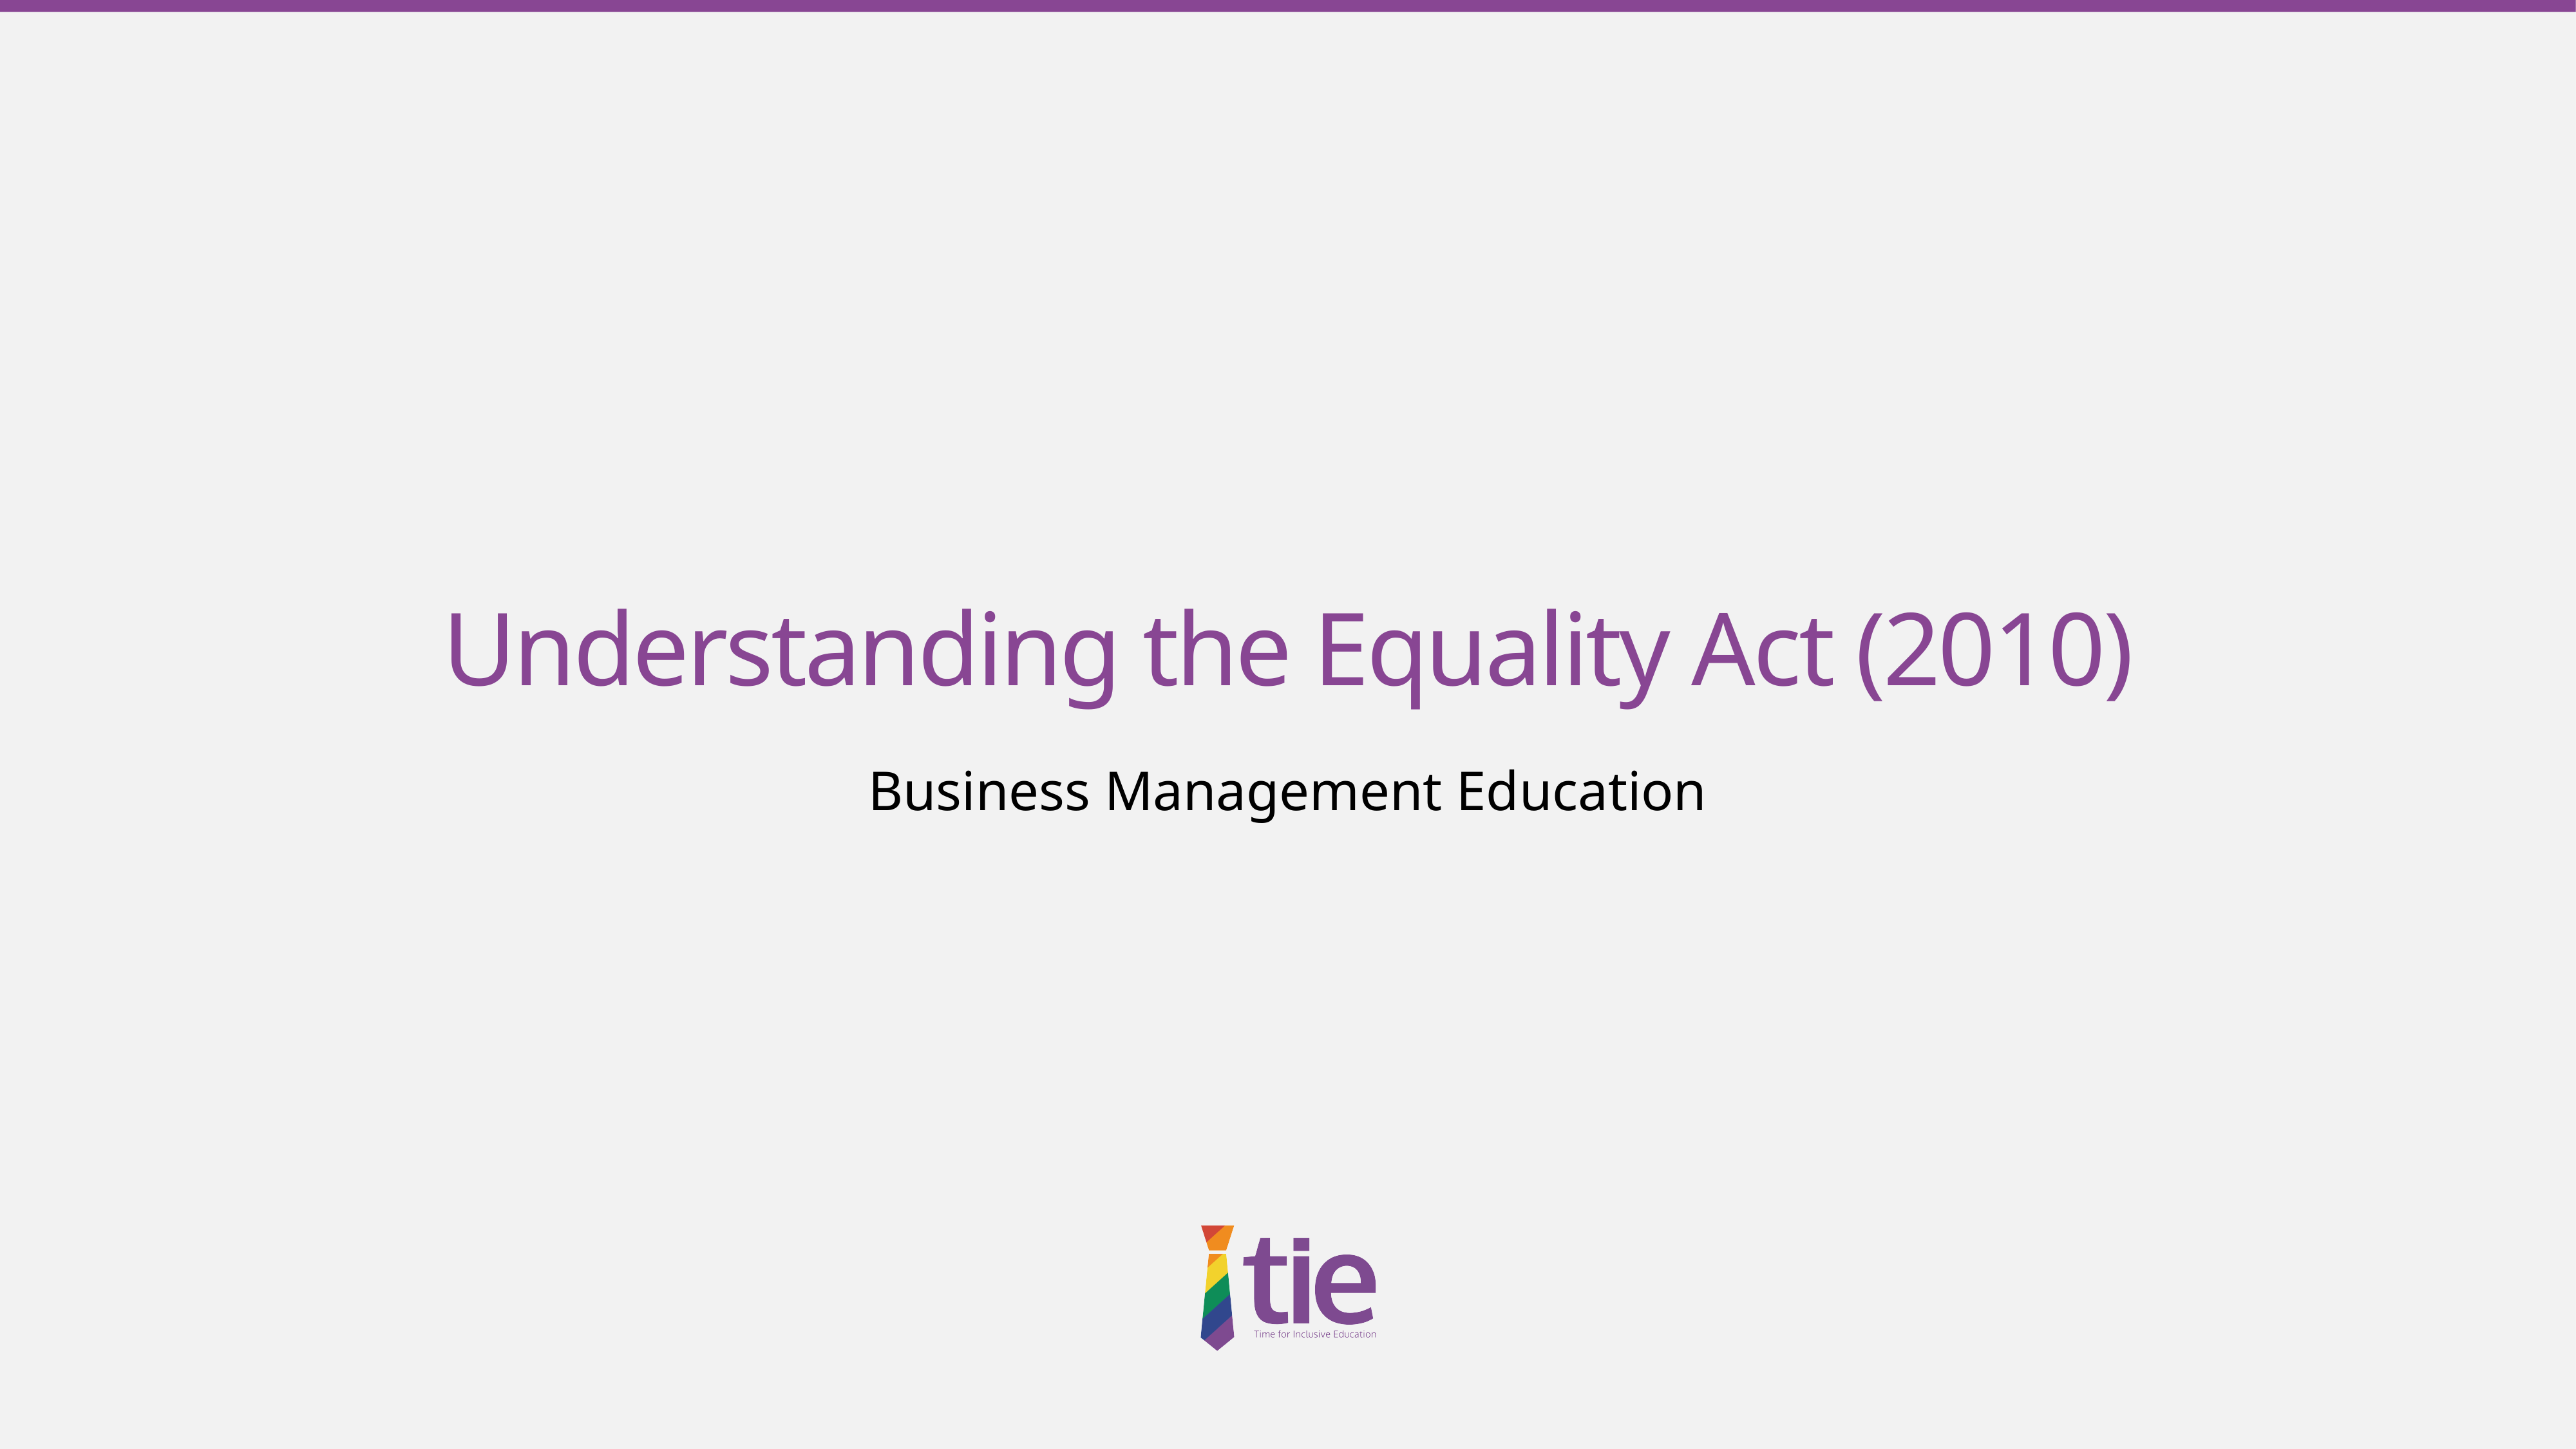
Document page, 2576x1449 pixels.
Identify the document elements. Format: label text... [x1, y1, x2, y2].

title Understanding the Equality Act (2010) [314, 455, 2262, 711]
picture [0, 0, 2576, 1449]
list Business Management Education [547, 718, 2029, 994]
